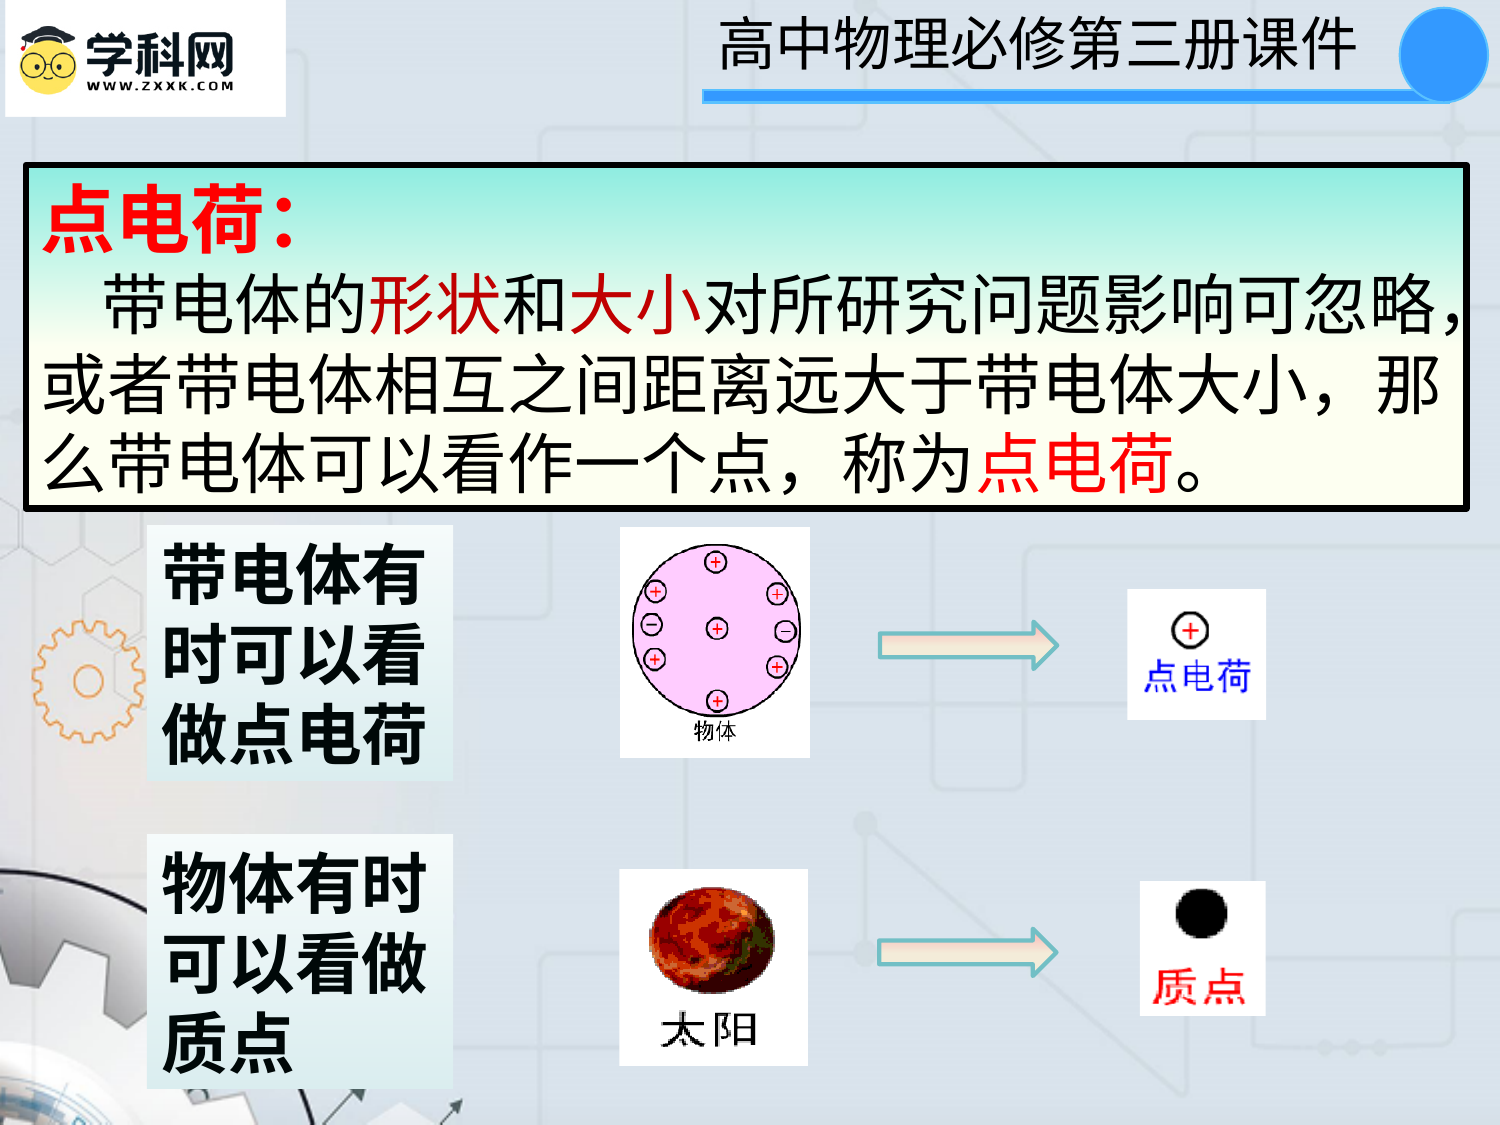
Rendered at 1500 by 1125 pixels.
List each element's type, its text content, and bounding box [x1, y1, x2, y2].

text_box 带电体有时可以看做点电荷 [146, 525, 454, 781]
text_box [1127, 589, 1267, 720]
text_box 物体有时可以看做质点 [146, 834, 454, 1089]
text_box [879, 928, 1057, 977]
text_box 点电荷： 带电体的形状和大小对所研究问题影响可忽略，或者带电体相互之间距离远大于带电体大小，那么带电体可以看作一个点，称为点电荷。 [25, 165, 1467, 509]
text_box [619, 526, 811, 759]
text_box [879, 621, 1058, 670]
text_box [618, 869, 809, 1067]
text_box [1139, 881, 1266, 1016]
picture [0, 0, 1500, 1125]
